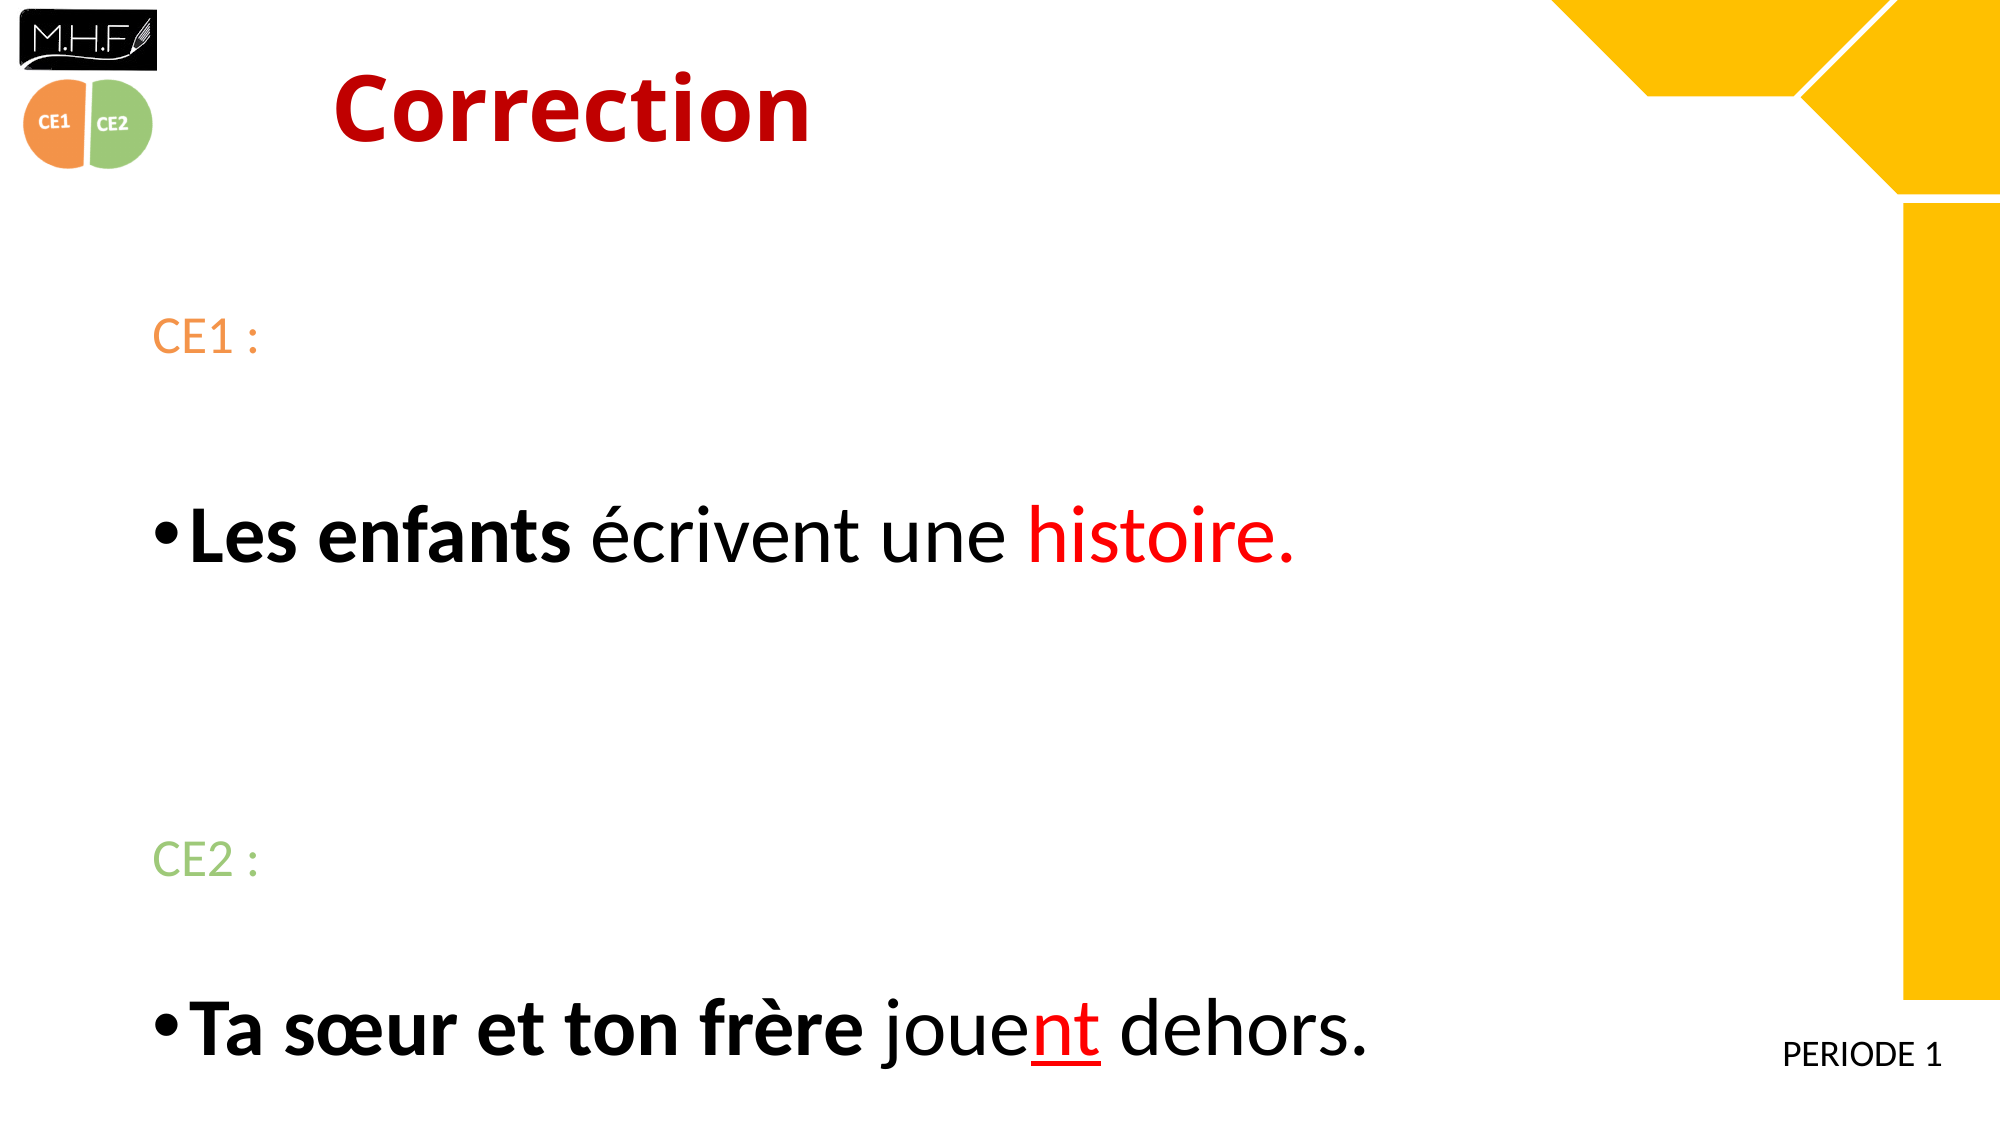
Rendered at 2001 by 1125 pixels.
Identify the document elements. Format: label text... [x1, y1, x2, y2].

title Correction [316, 3, 1863, 221]
text_box [1549, 0, 1892, 98]
picture [1, 7, 177, 207]
text_box [1799, 0, 2000, 196]
text_box PERIODE 1 [1362, 1021, 1967, 1125]
list CE1 : Les enfants écrivent une histoire. CE2 : Ta sœur et ton frère jouent dehors. [137, 299, 1863, 1085]
text_box [1902, 202, 2000, 1001]
